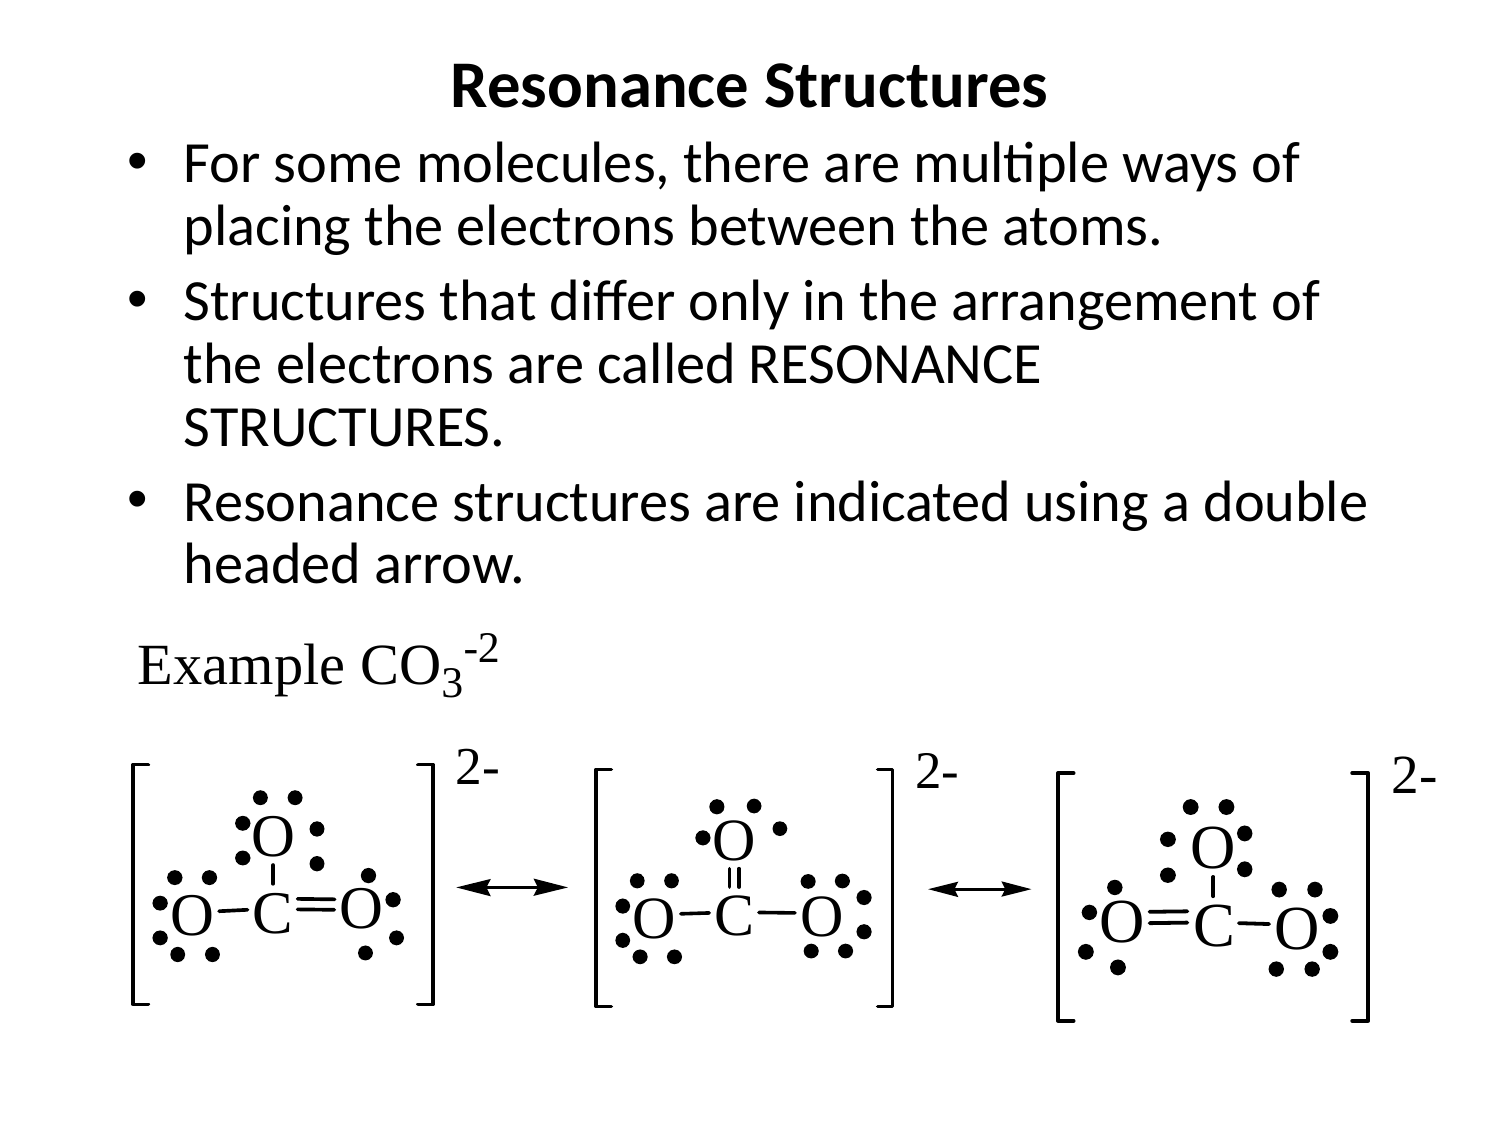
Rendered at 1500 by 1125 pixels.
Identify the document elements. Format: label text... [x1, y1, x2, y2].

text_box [124, 742, 501, 1013]
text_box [137, 627, 501, 699]
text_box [921, 878, 1038, 901]
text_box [448, 874, 576, 901]
list For some molecules, there are multiple ways of placing the electrons between the atoms. Structures that differ only in the arrangement of the electrons are called RESONANCE STRUCTURES. Resonance structures are indicated using a double headed arrow. [112, 124, 1388, 613]
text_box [1049, 750, 1438, 1029]
title Resonance Structures [112, 49, 1388, 113]
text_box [588, 747, 960, 1015]
